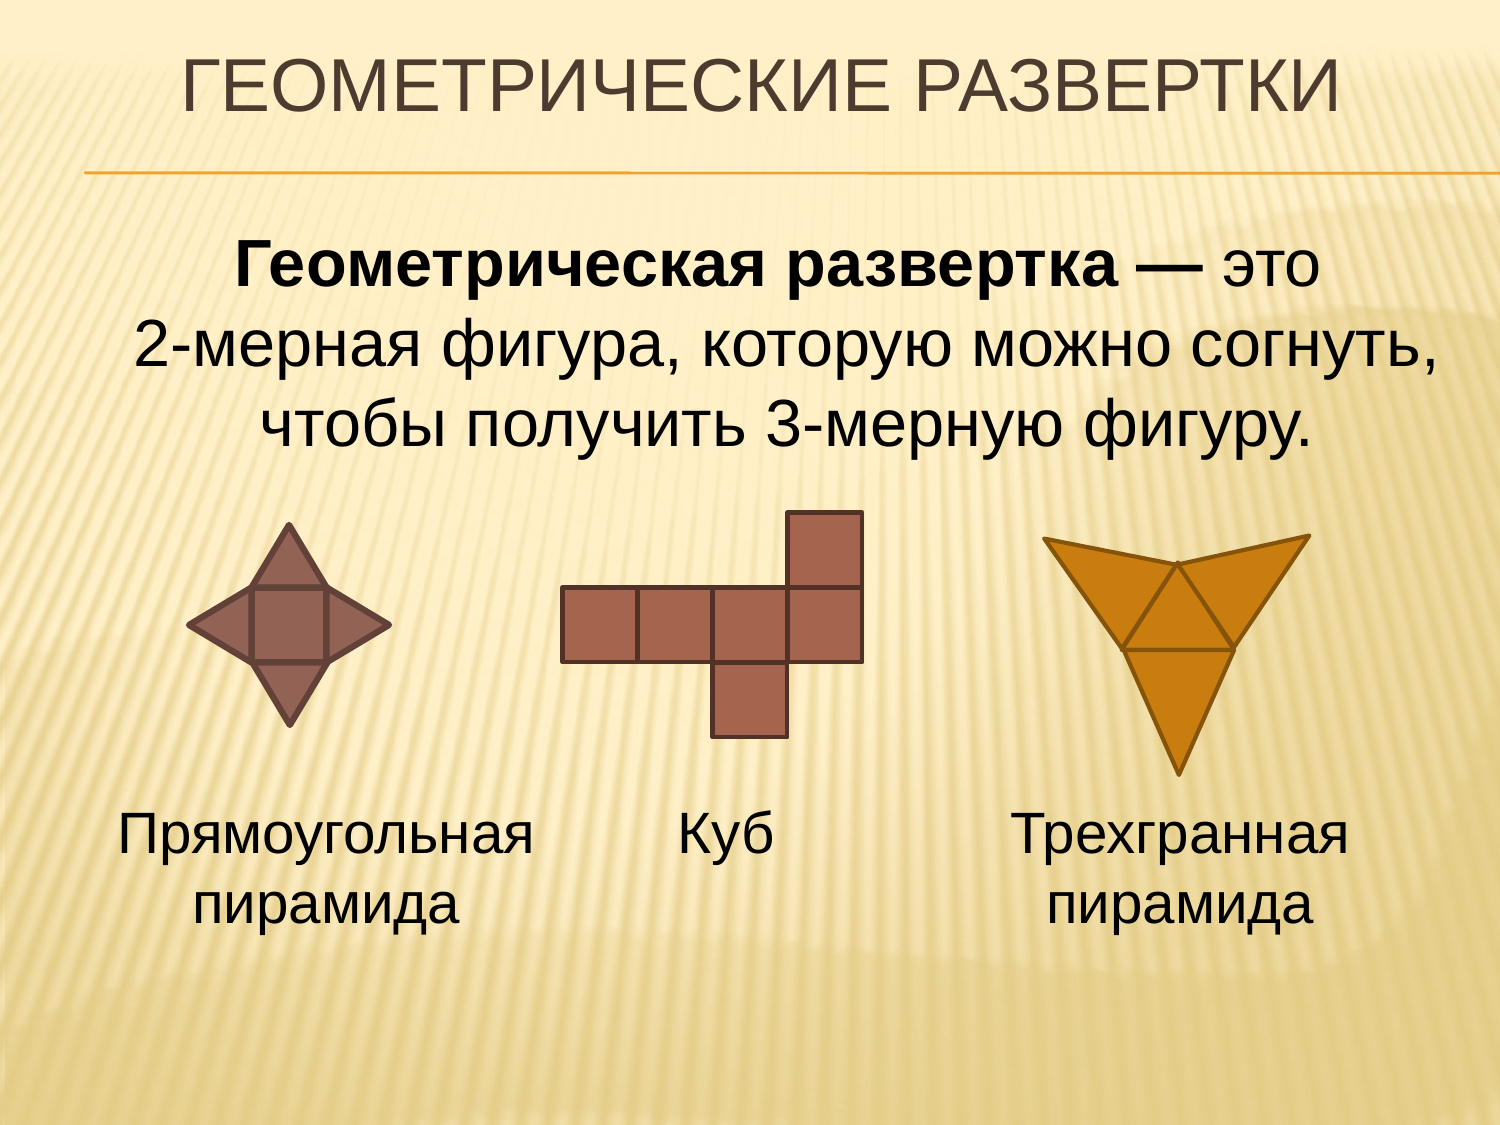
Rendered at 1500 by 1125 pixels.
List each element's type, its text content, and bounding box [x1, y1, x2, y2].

text_box [635, 585, 710, 664]
text_box [251, 660, 330, 728]
text_box [785, 510, 864, 585]
text_box Трехгранная пирамида [987, 787, 1374, 943]
text_box Куб [663, 787, 790, 873]
text_box Геометрическая развертка — это 2-мерная фигура, которую можно согнуть, чтобы получить 3-мерную фигуру. [112, 212, 1463, 468]
text_box [1121, 647, 1237, 778]
text_box [710, 660, 789, 739]
text_box [560, 585, 635, 664]
text_box [785, 585, 864, 664]
text_box [186, 585, 254, 665]
text_box [1042, 536, 1179, 651]
text_box [1177, 533, 1312, 650]
text_box [254, 590, 324, 660]
text_box [250, 522, 328, 590]
title Геометрические развертки [49, 12, 1475, 151]
text_box Прямоугольная пирамида [102, 787, 551, 943]
text_box [1127, 569, 1230, 647]
text_box [324, 585, 392, 663]
text_box [710, 585, 785, 660]
